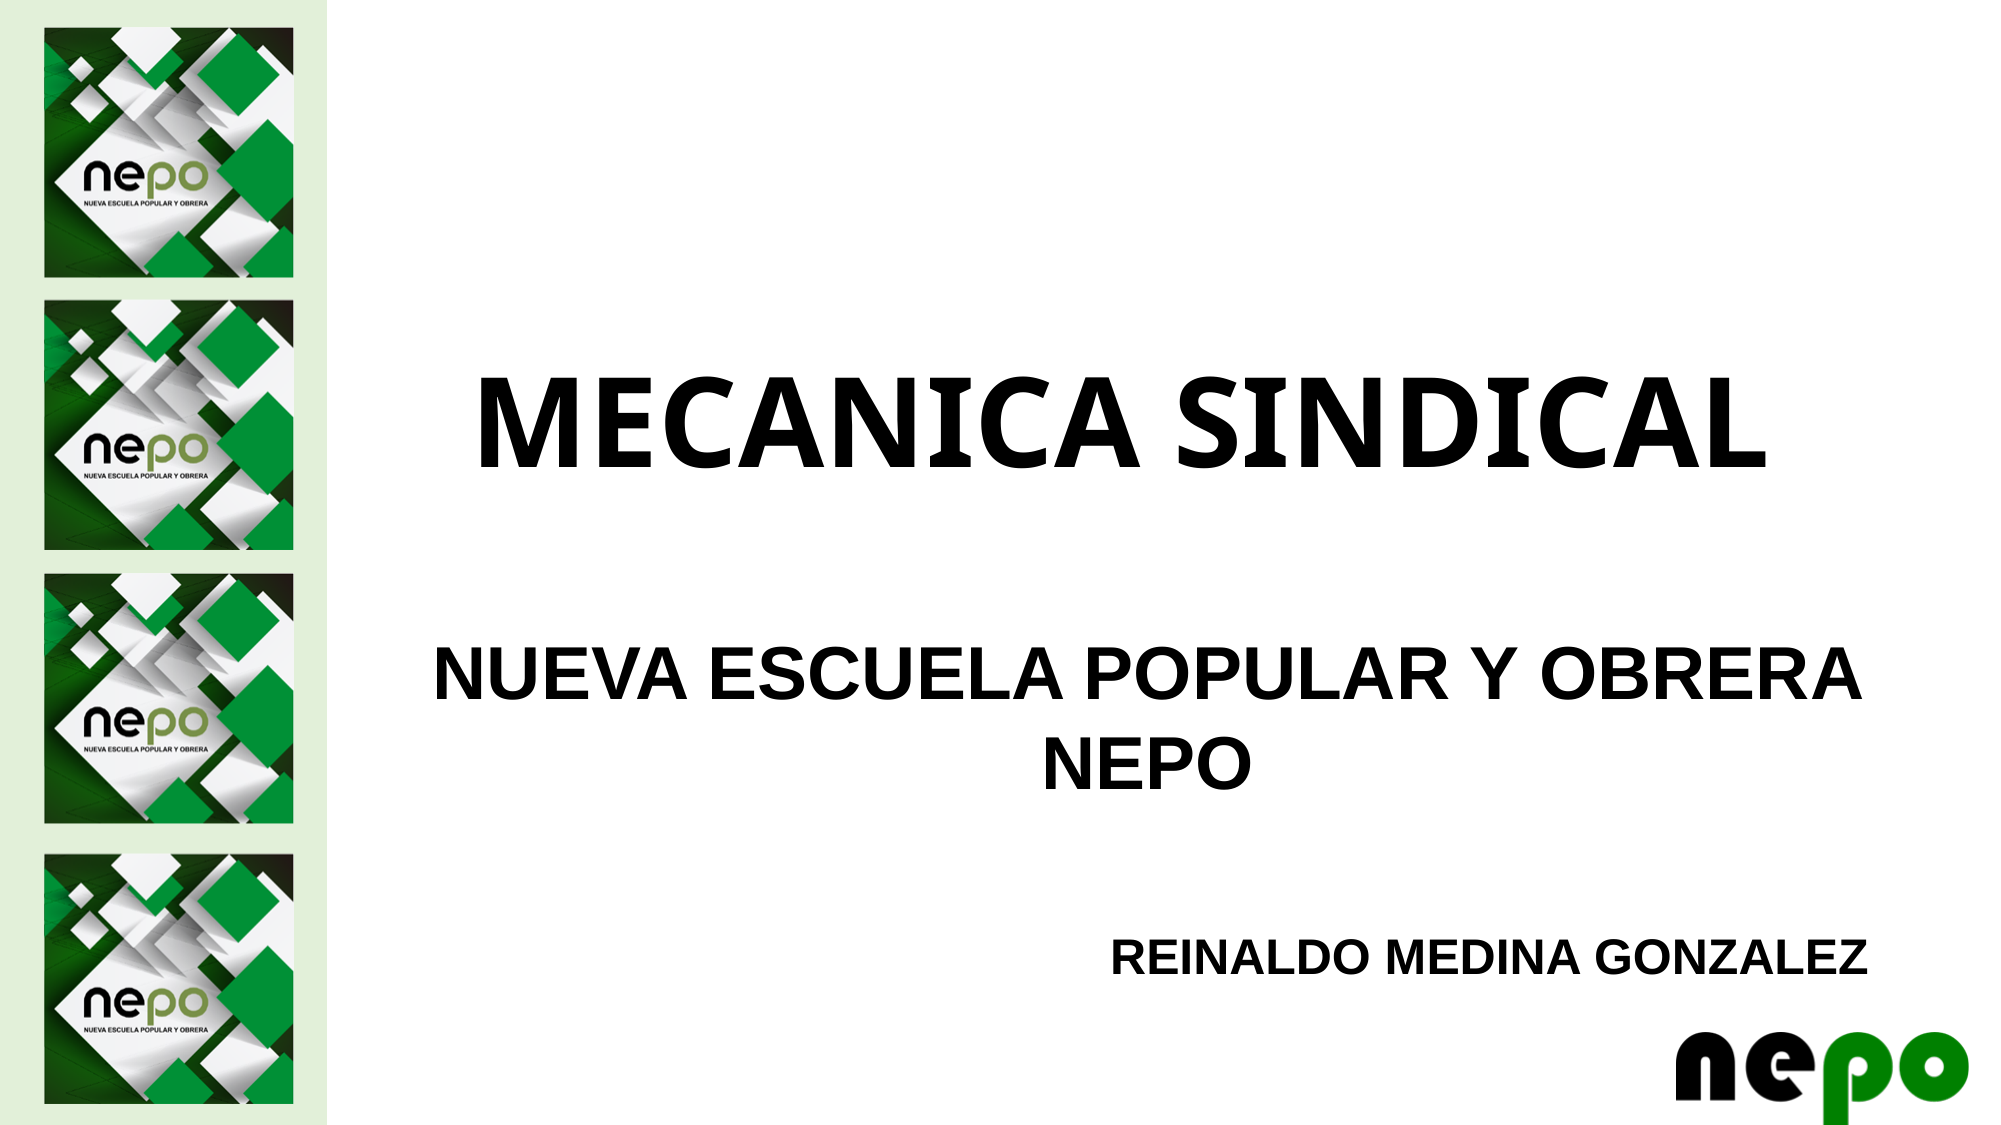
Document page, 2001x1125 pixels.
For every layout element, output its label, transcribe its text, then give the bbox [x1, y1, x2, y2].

picture [0, 0, 327, 1125]
title MECANICA SINDICAL [370, 90, 1871, 502]
picture [1676, 1032, 1969, 1125]
subtitle NUEVA ESCUELA POPULAR Y OBRERA NEPO REINALDO MEDINA GONZALEZ [397, 617, 1898, 959]
